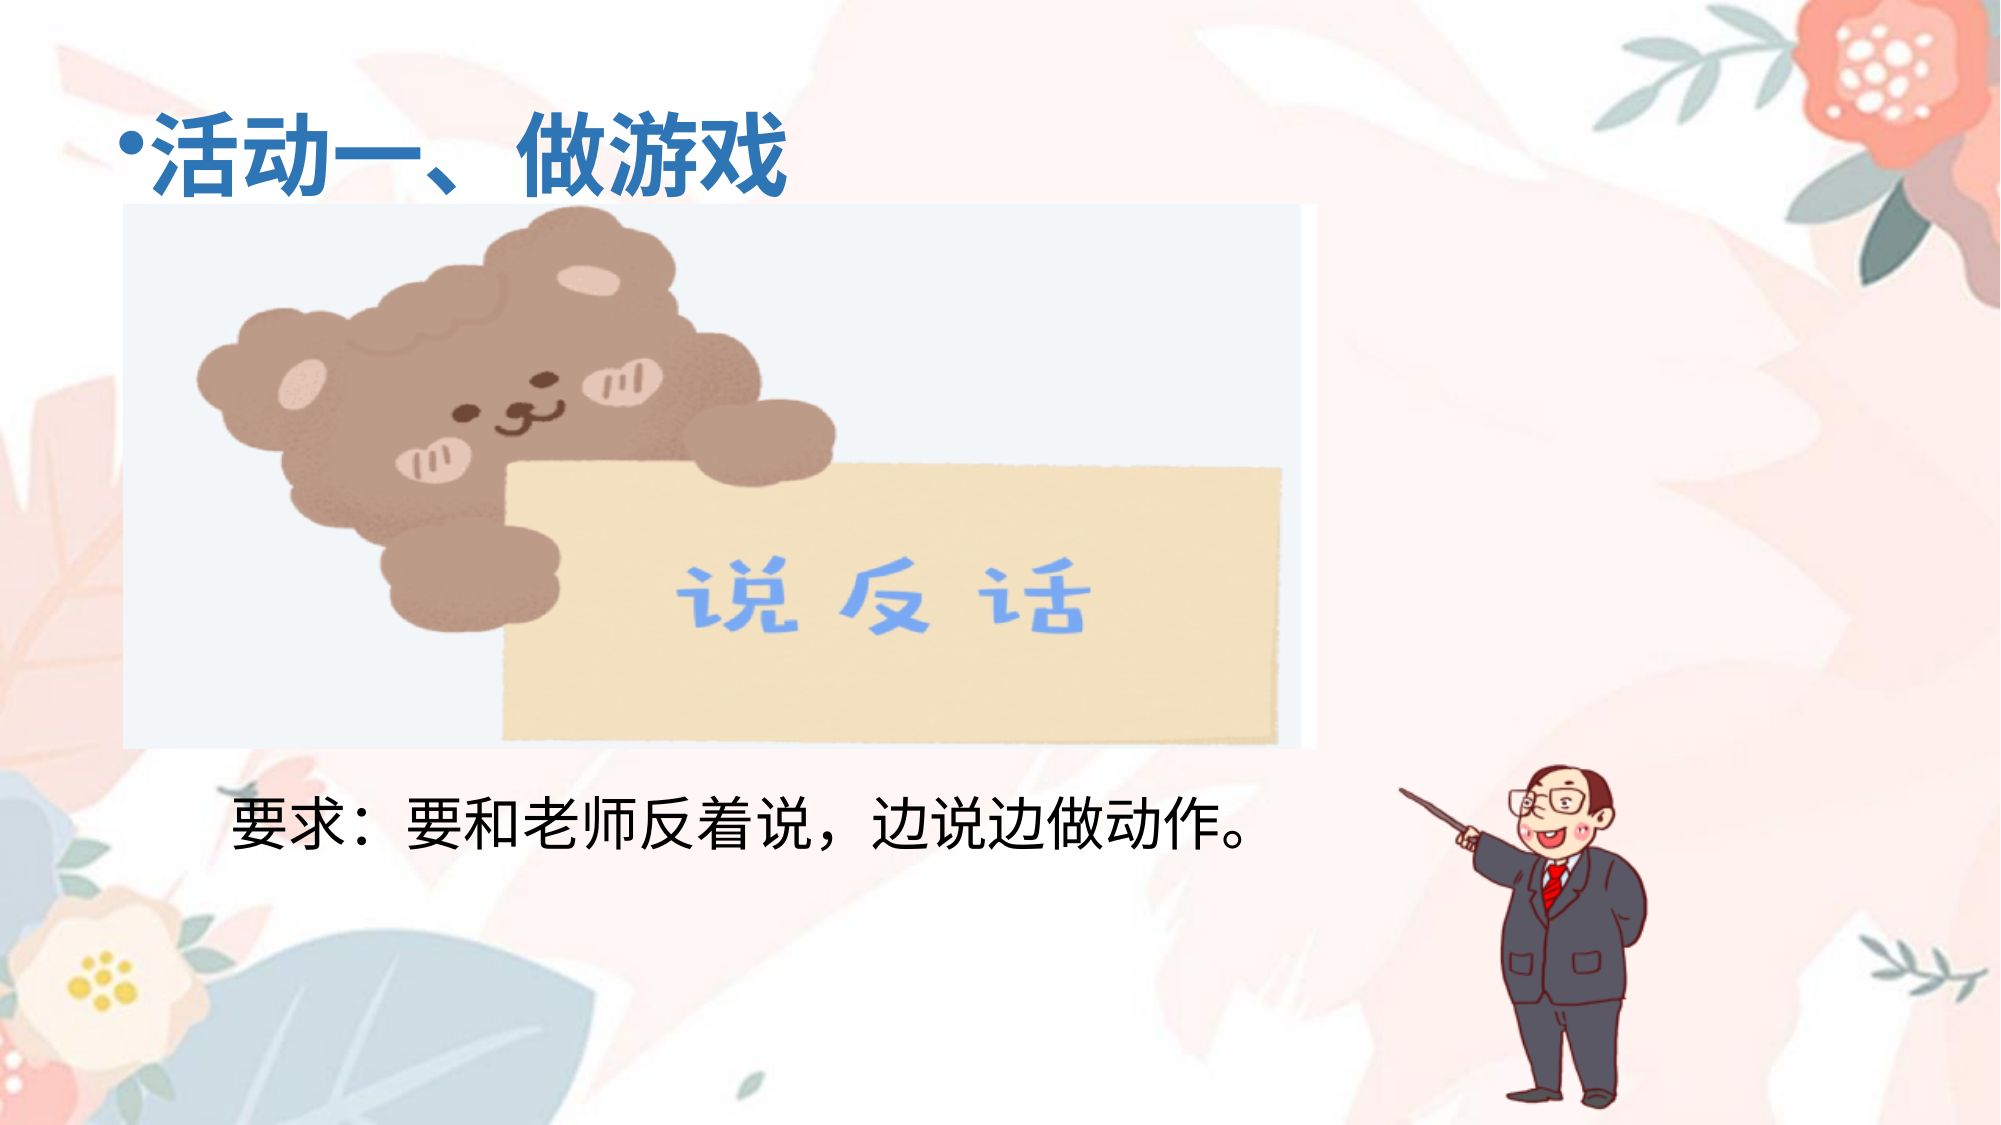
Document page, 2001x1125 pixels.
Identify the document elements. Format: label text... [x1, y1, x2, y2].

text_box 要求：要和老师反着说，边说边做动作。 [216, 765, 446, 949]
text_box 要求：要和老师反着说，边说边做动作。 [992, 765, 1285, 949]
text_box 活动一、做游戏 [101, 69, 446, 176]
picture [0, 0, 2001, 1125]
